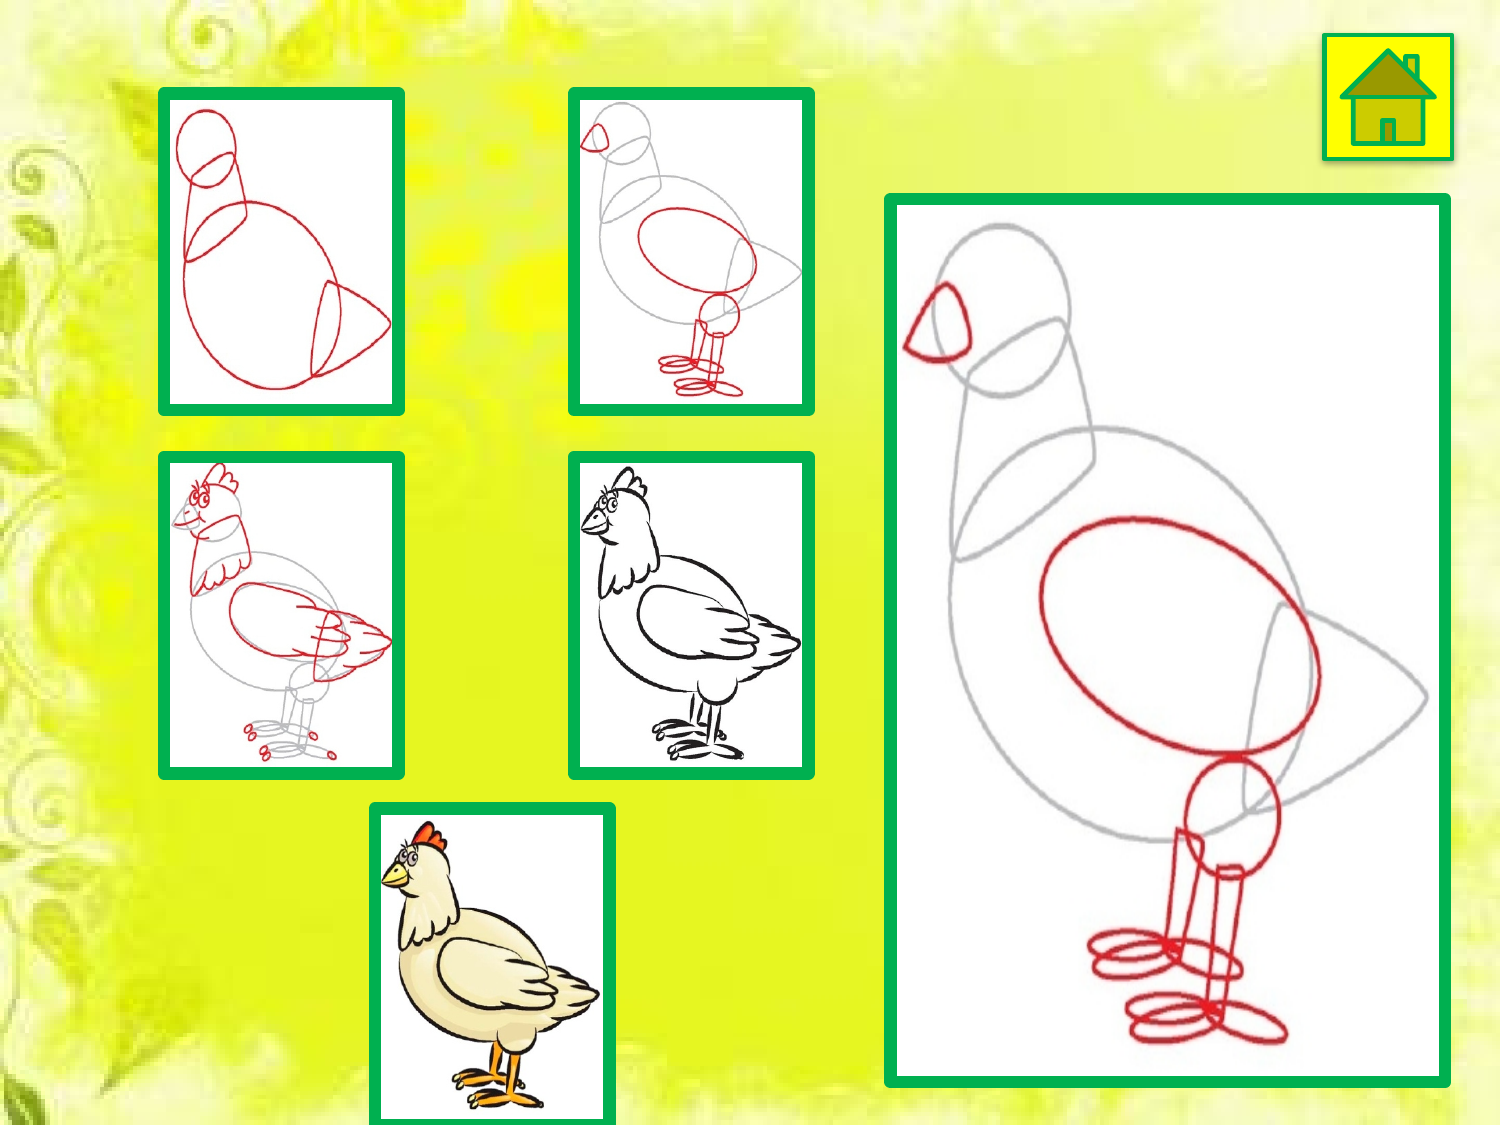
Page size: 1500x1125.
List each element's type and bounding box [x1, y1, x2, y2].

text_box [162, 455, 400, 775]
text_box [373, 806, 611, 1125]
picture [0, 0, 1500, 1125]
text_box [162, 92, 400, 412]
text_box [572, 455, 811, 775]
text_box [1324, 35, 1453, 160]
text_box [572, 92, 811, 412]
text_box [889, 197, 1447, 1084]
